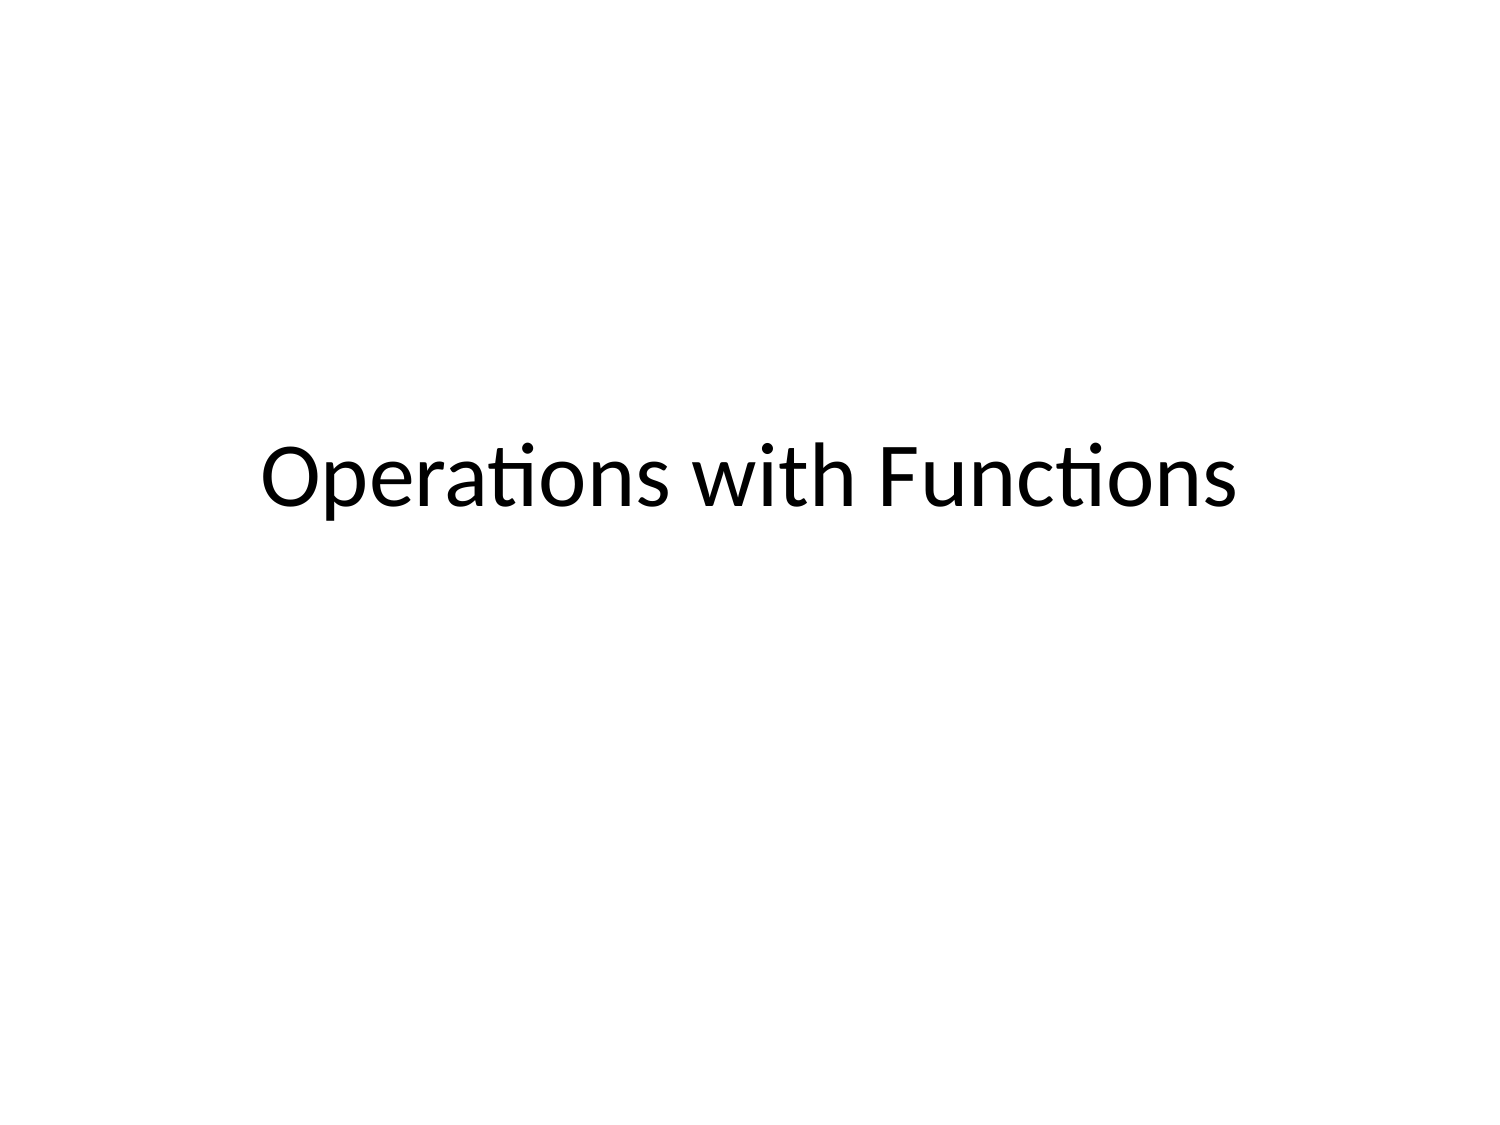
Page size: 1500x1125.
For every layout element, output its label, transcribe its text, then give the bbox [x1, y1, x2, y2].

title Operations with Functions [112, 349, 1388, 591]
